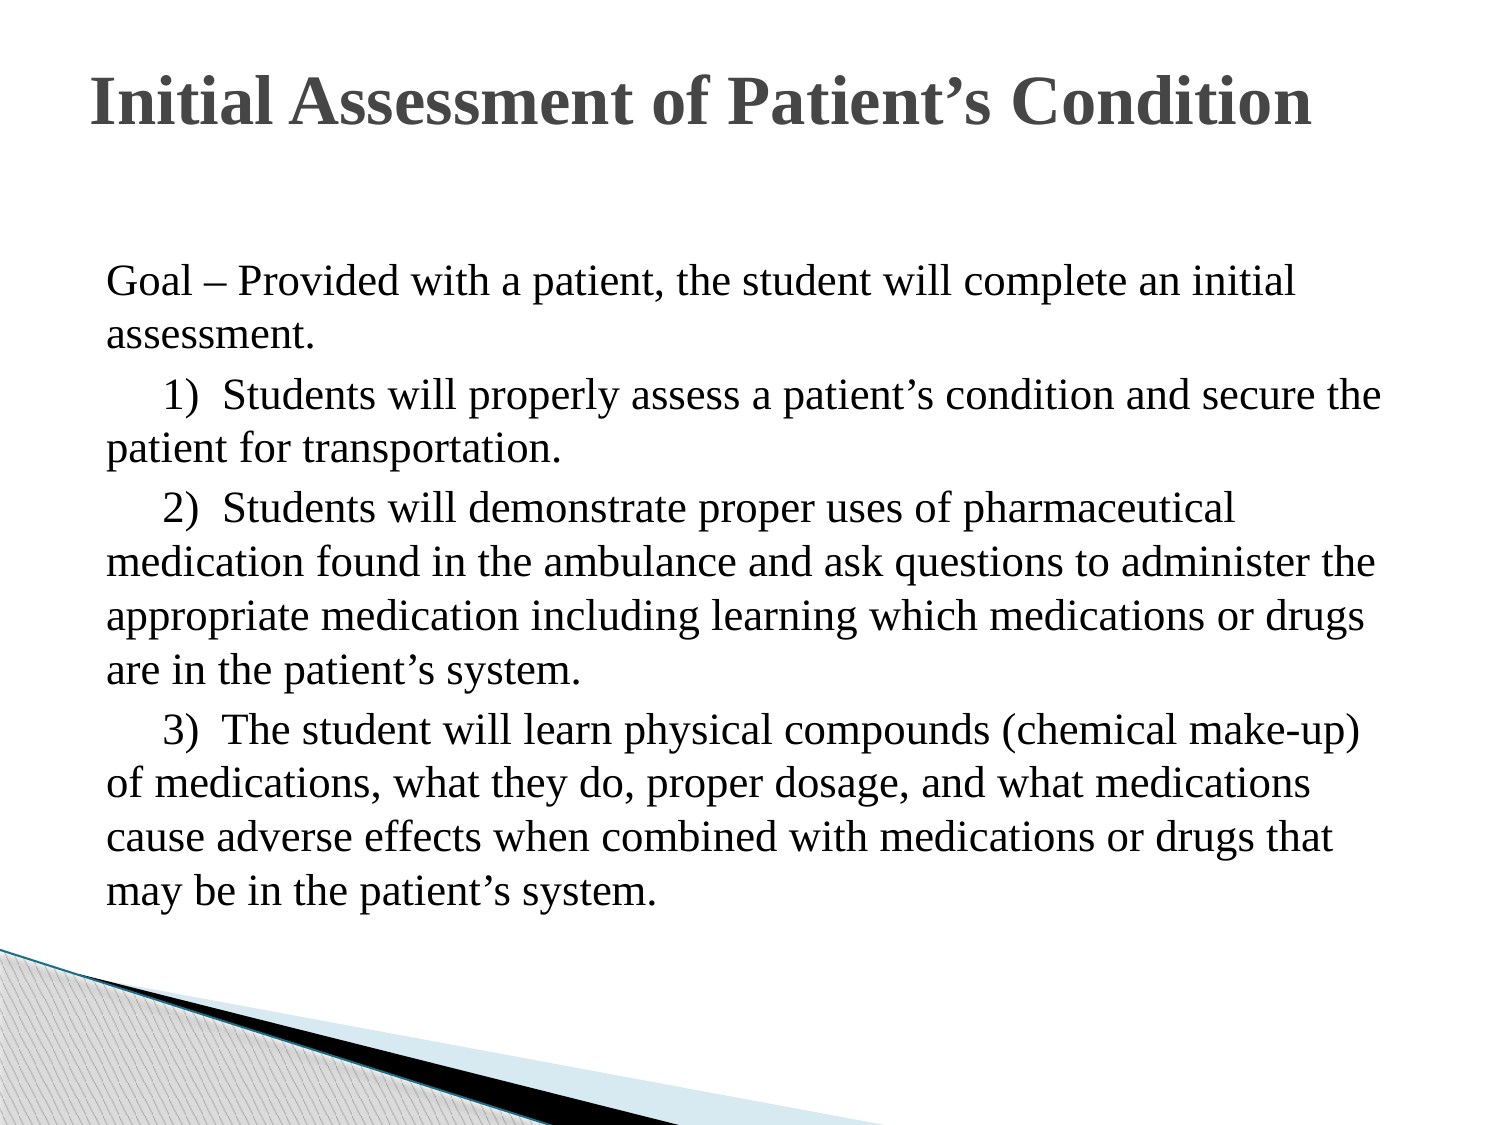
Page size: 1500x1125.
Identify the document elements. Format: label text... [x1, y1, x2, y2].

list Goal – Provided with a patient, the student will complete an initial assessment. 1) Students will properly assess a patient’s condition and secure the patient for transportation. 2) Students will demonstrate proper uses of pharmaceutical medication found in the ambulance and ask questions to administer the appropriate medication including learning which medications or drugs are in the patient’s system. 3) The student will learn physical compounds (chemical make-up) of medications, what they do, proper dosage, and what medications cause adverse effects when combined with medications or drugs that may be in the patient’s system. [75, 243, 1425, 986]
title Initial Assessment of Patient’s Condition [75, 45, 1425, 233]
